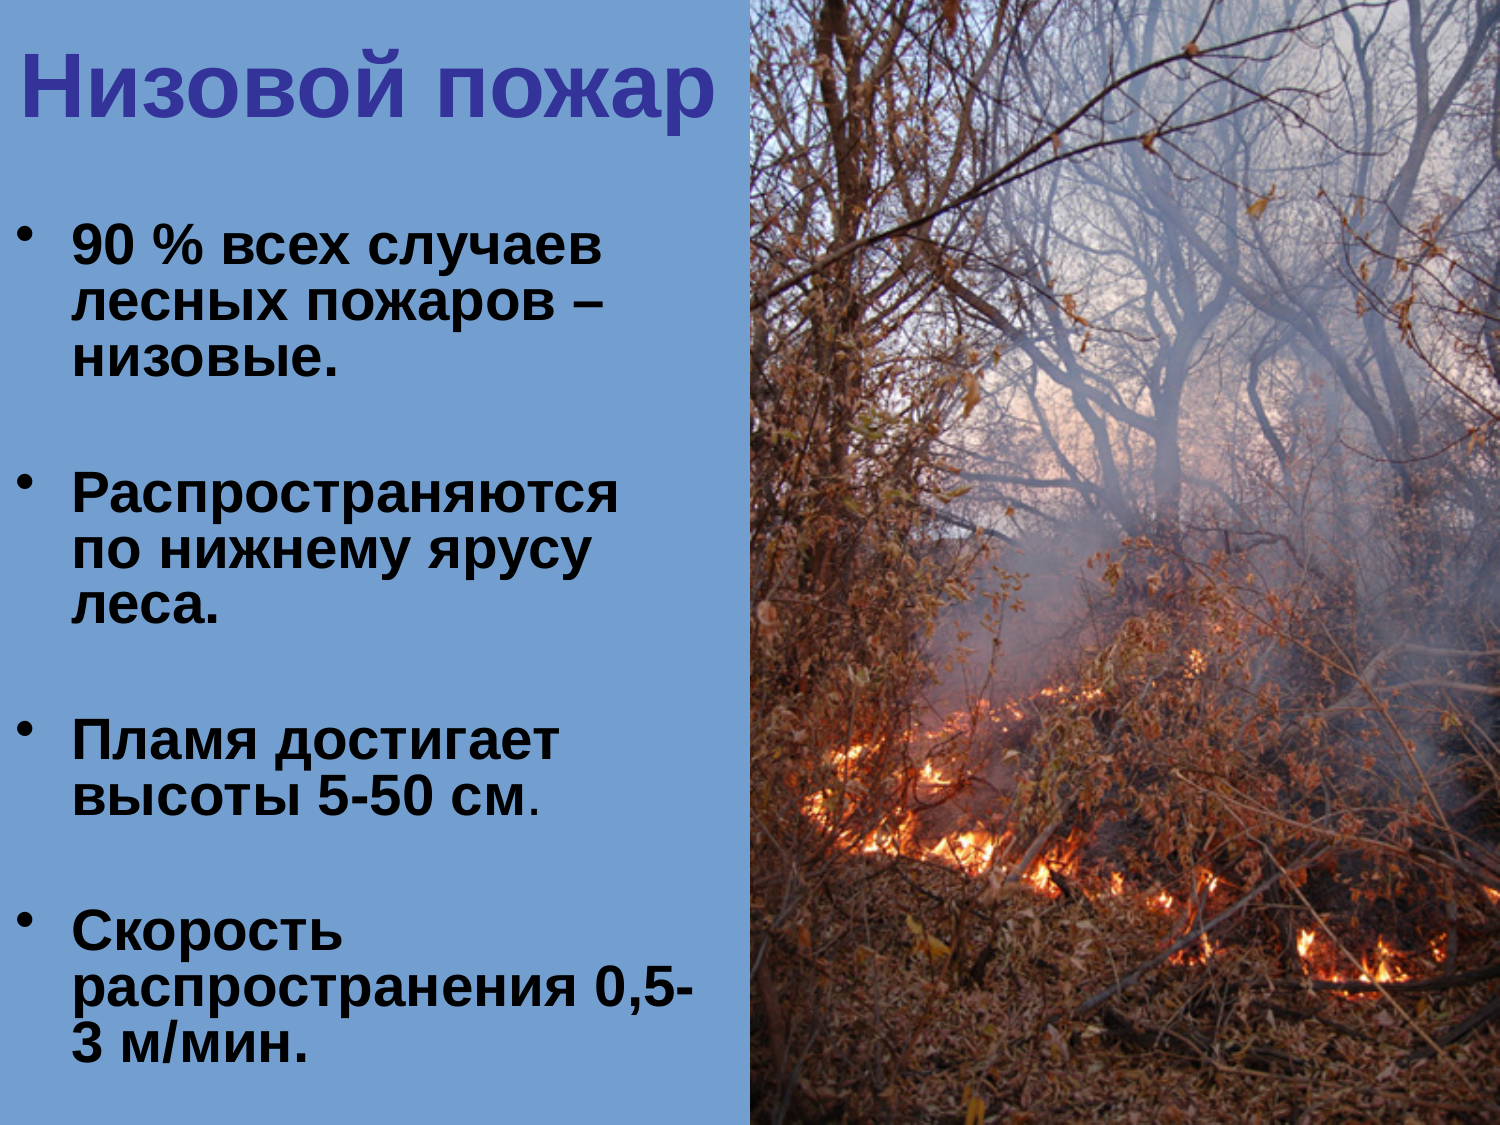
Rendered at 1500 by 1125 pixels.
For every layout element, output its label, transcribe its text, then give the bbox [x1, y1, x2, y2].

title Низовой пожар [0, 0, 738, 163]
list 90 % всех случаев лесных пожаров – низовые. Распространяются по нижнему ярусу леса. Пламя достигает высоты 5-50 см. Скорость распространения 0,5-3 м/мин. [0, 212, 713, 1125]
picture [749, 0, 1500, 1125]
